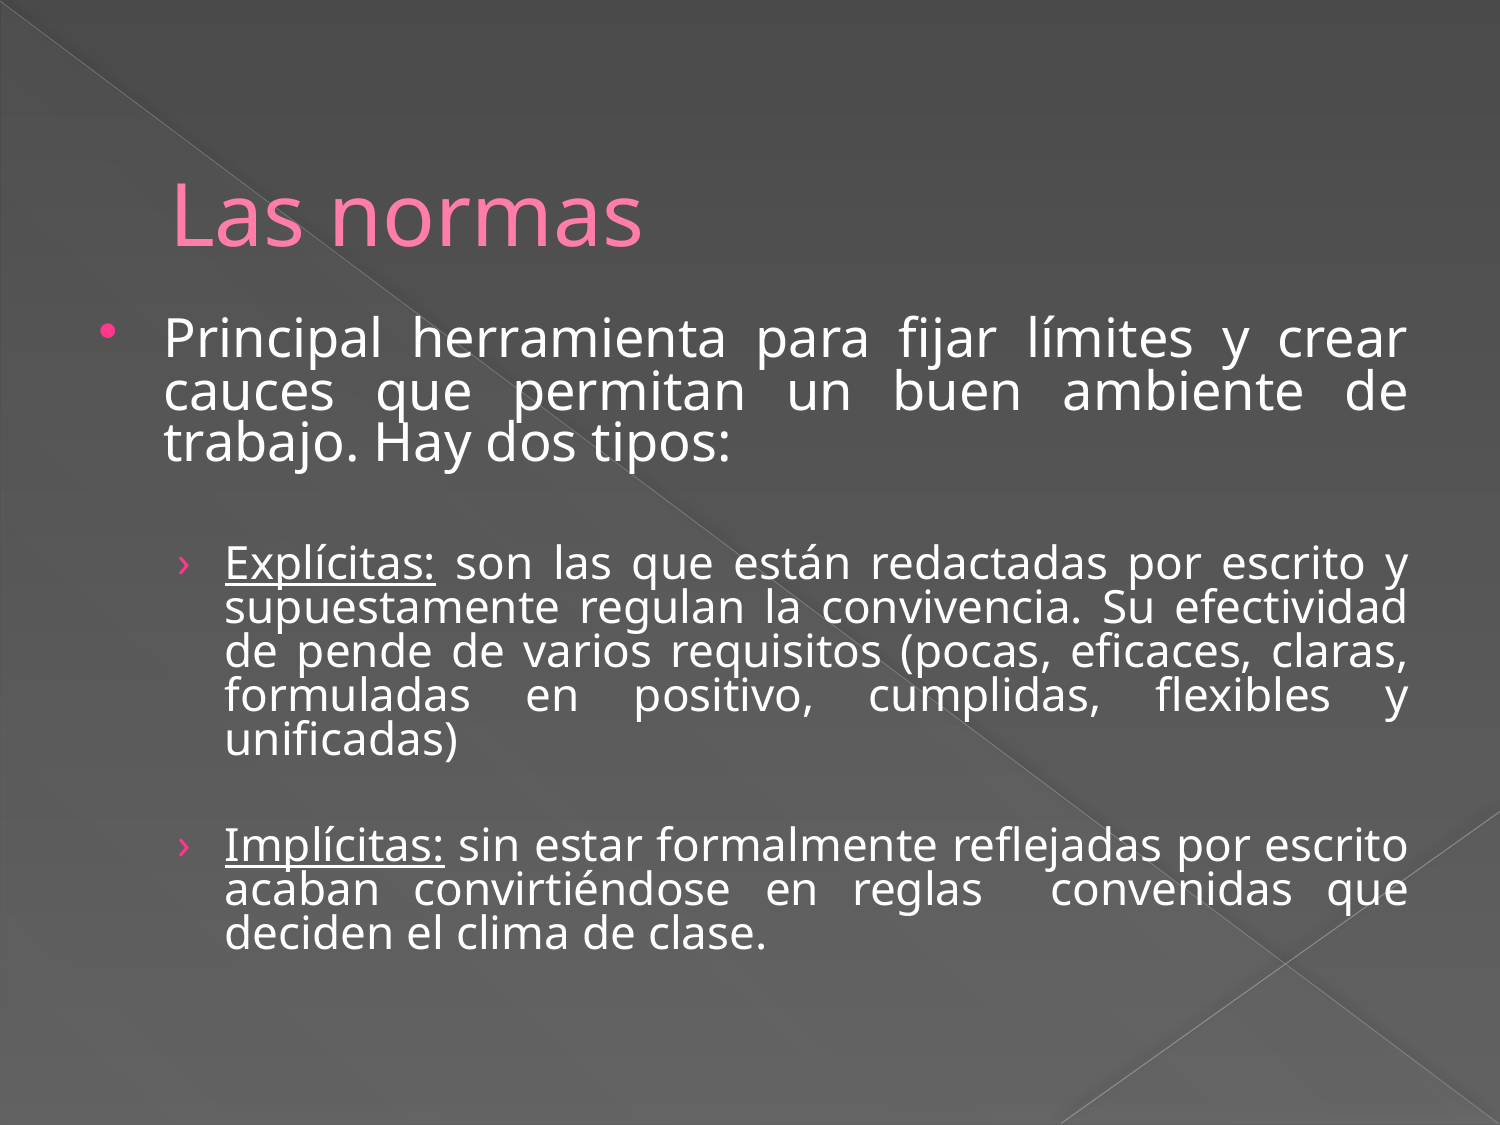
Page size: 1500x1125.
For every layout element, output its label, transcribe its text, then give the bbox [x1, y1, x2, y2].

list Principal herramienta para fijar límites y crear cauces que permitan un buen ambiente de trabajo. Hay dos tipos: Explícitas: son las que están redactadas por escrito y supuestamente regulan la convivencia. Su efectividad de pende de varios requisitos (pocas, eficaces, claras, formuladas en positivo, cumplidas, flexibles y unificadas) Implícitas: sin estar formalmente reflejadas por escrito acaban convirtiéndose en reglas convenidas que deciden el clima de clase. [74, 308, 1426, 1060]
title Las normas [75, 43, 1425, 274]
